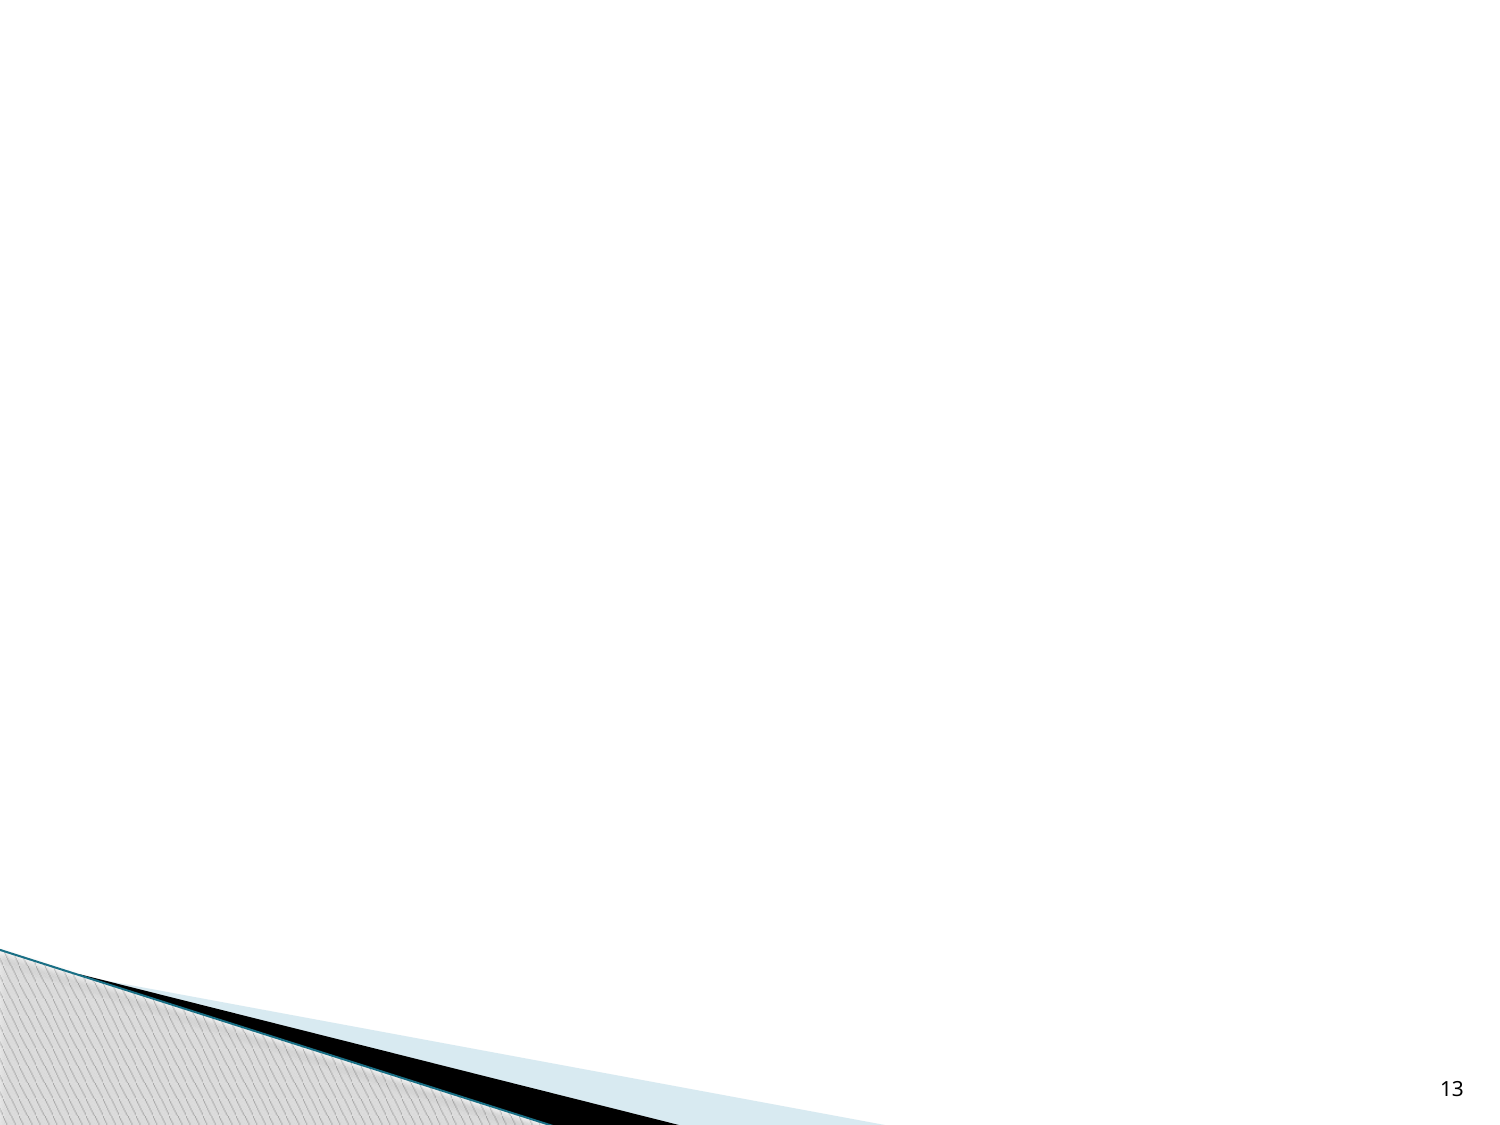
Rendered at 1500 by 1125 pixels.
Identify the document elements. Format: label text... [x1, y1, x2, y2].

slide_number 13 [1418, 1051, 1479, 1112]
